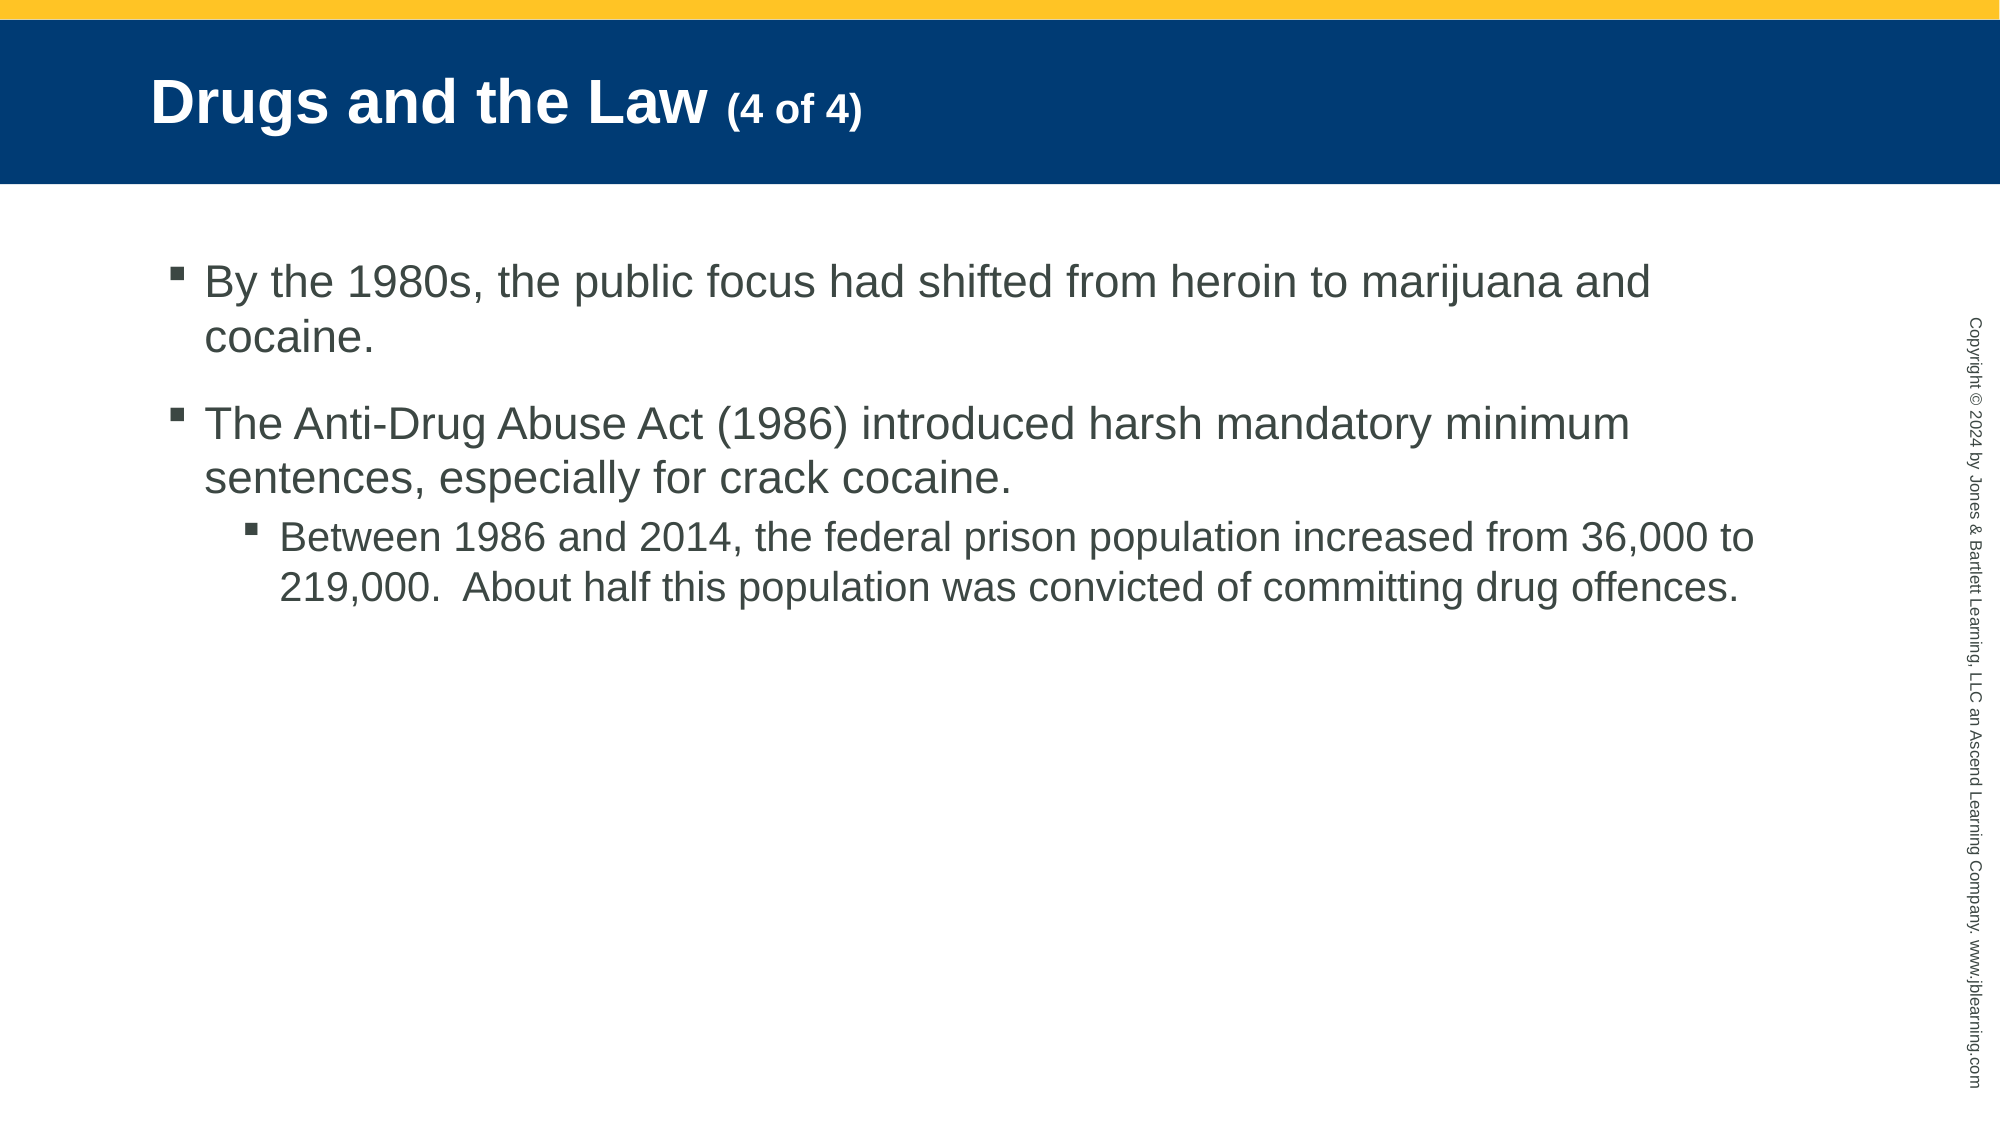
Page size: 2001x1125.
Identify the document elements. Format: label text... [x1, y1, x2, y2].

title Drugs and the Law (4 of 4) [0, 19, 2000, 185]
list By the 1980s, the public focus had shifted from heroin to marijuana and cocaine. The Anti-Drug Abuse Act (1986) introduced harsh mandatory minimum sentences, especially for crack cocaine. Between 1986 and 2014, the federal prison population increased from 36,000 to 219,000. About half this population was convicted of committing drug offences. [151, 244, 1840, 1016]
